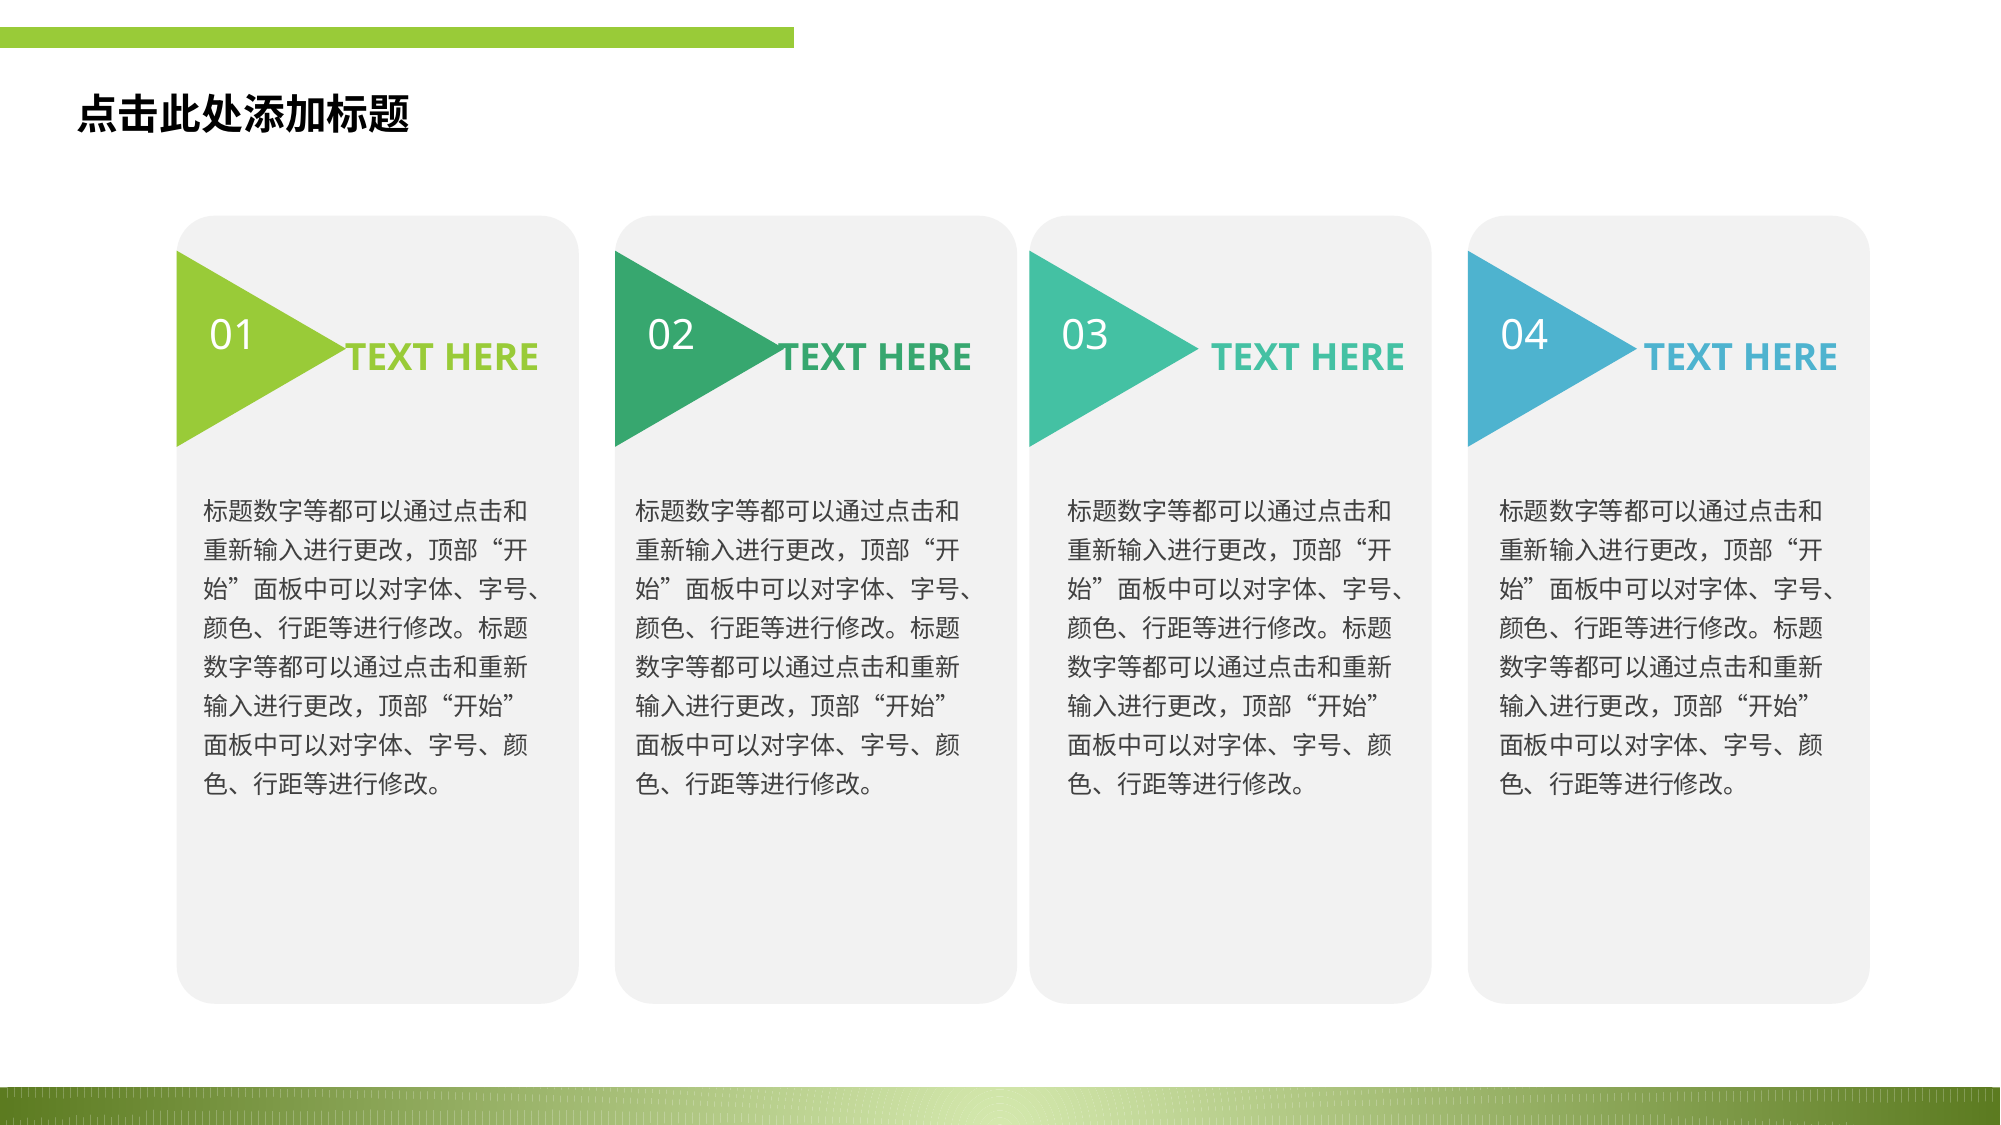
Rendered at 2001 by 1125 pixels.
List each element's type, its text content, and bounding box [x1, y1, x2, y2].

text_box 标题数字等都可以通过点击和重新输入进行更改，顶部“开始”面板中可以对字体、字号、颜色、行距等进行修改。标题数字等都可以通过点击和重新输入进行更改，顶部“开始”面板中可以对字体、字号、颜色、行距等进行修改。 [1052, 479, 1431, 806]
text_box TEXT HERE [346, 302, 555, 386]
text_box TEXT HERE [785, 302, 988, 386]
text_box 标题数字等都可以通过点击和重新输入进行更改，顶部“开始”面板中可以对字体、字号、颜色、行距等进行修改。标题数字等都可以通过点击和重新输入进行更改，顶部“开始”面板中可以对字体、字号、颜色、行距等进行修改。 [1484, 479, 1862, 806]
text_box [1028, 250, 1199, 447]
list 点击此处添加标题 [60, 72, 795, 161]
text_box [1029, 215, 1432, 1004]
text_box [176, 215, 579, 1004]
text_box [614, 215, 1018, 1004]
text_box 标题数字等都可以通过点击和重新输入进行更改，顶部“开始”面板中可以对字体、字号、颜色、行距等进行修改。标题数字等都可以通过点击和重新输入进行更改，顶部“开始”面板中可以对字体、字号、颜色、行距等进行修改。 [188, 479, 567, 806]
text_box TEXT HERE [1199, 302, 1421, 386]
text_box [1467, 250, 1637, 447]
text_box [1467, 215, 1870, 1004]
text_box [176, 250, 346, 447]
text_box 标题数字等都可以通过点击和重新输入进行更改，顶部“开始”面板中可以对字体、字号、颜色、行距等进行修改。标题数字等都可以通过点击和重新输入进行更改，顶部“开始”面板中可以对字体、字号、颜色、行距等进行修改。 [620, 479, 999, 806]
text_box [614, 250, 785, 447]
text_box TEXT HERE [1637, 302, 1854, 386]
